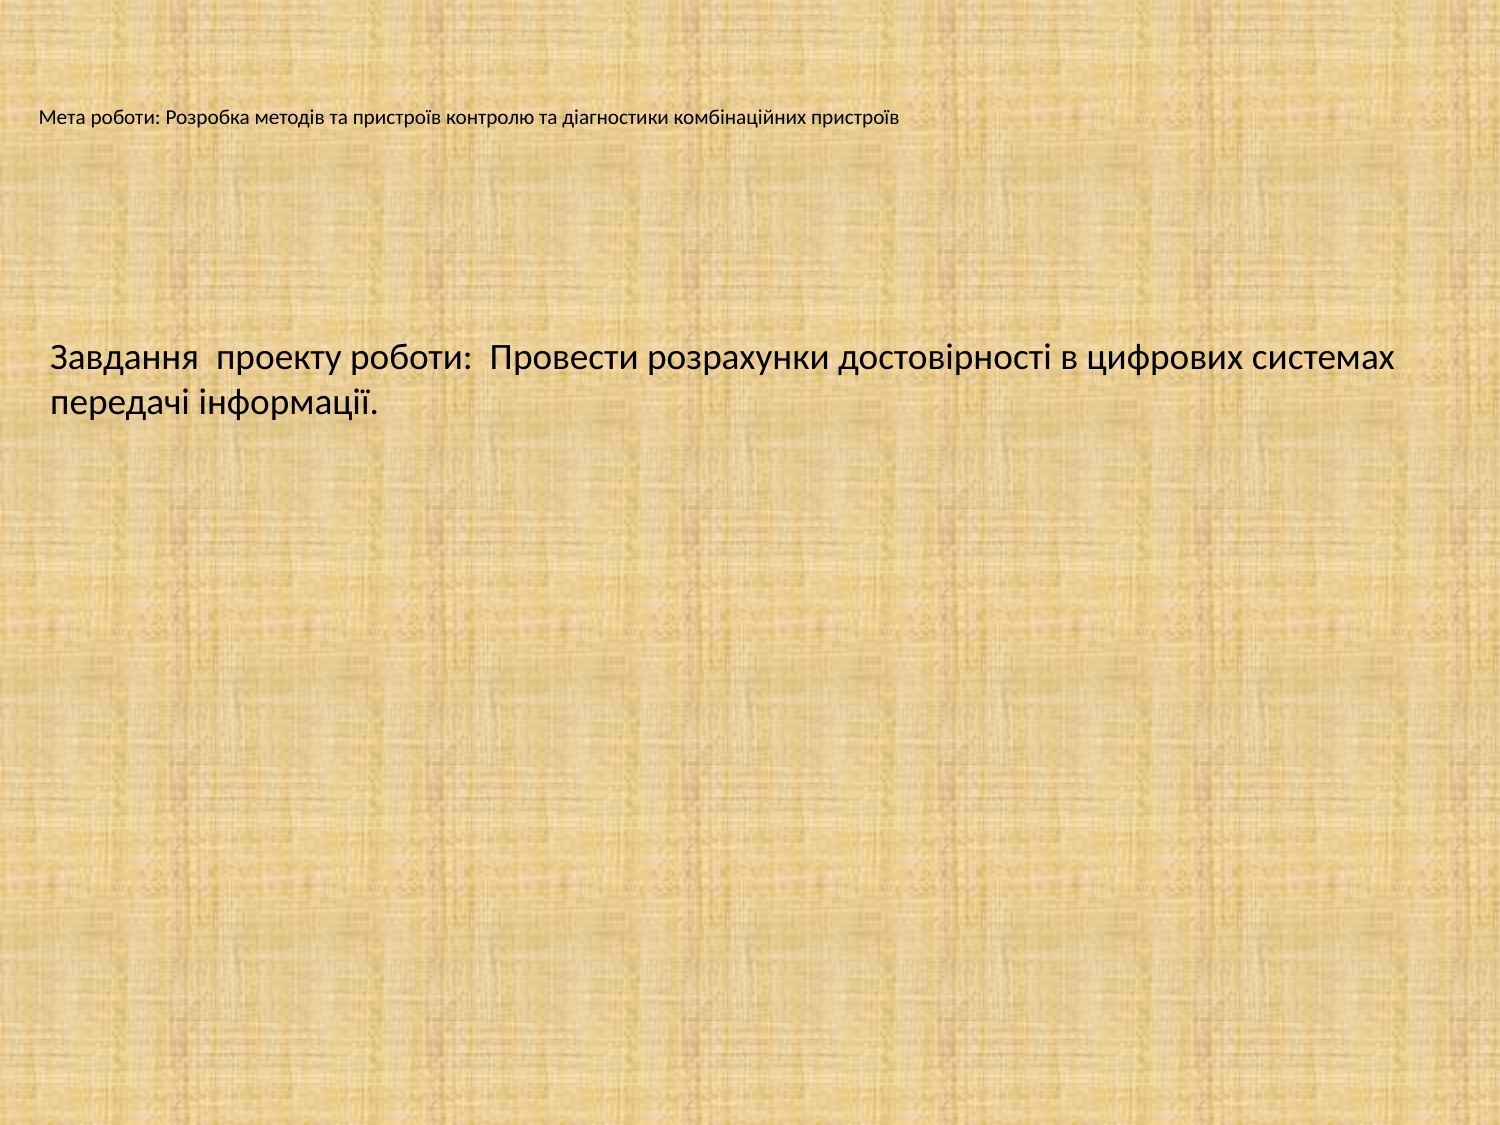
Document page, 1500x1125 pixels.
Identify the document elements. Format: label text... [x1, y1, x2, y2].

text_box Завдання проекту роботи: Провести розрахунки достовірності в цифрових системах передачі інформації. [35, 292, 1442, 469]
picture [0, 0, 1500, 1125]
title Мета роботи: Розробка методів та пристроїв контролю та діагностики комбінаційних пристроїв [23, 35, 1299, 211]
